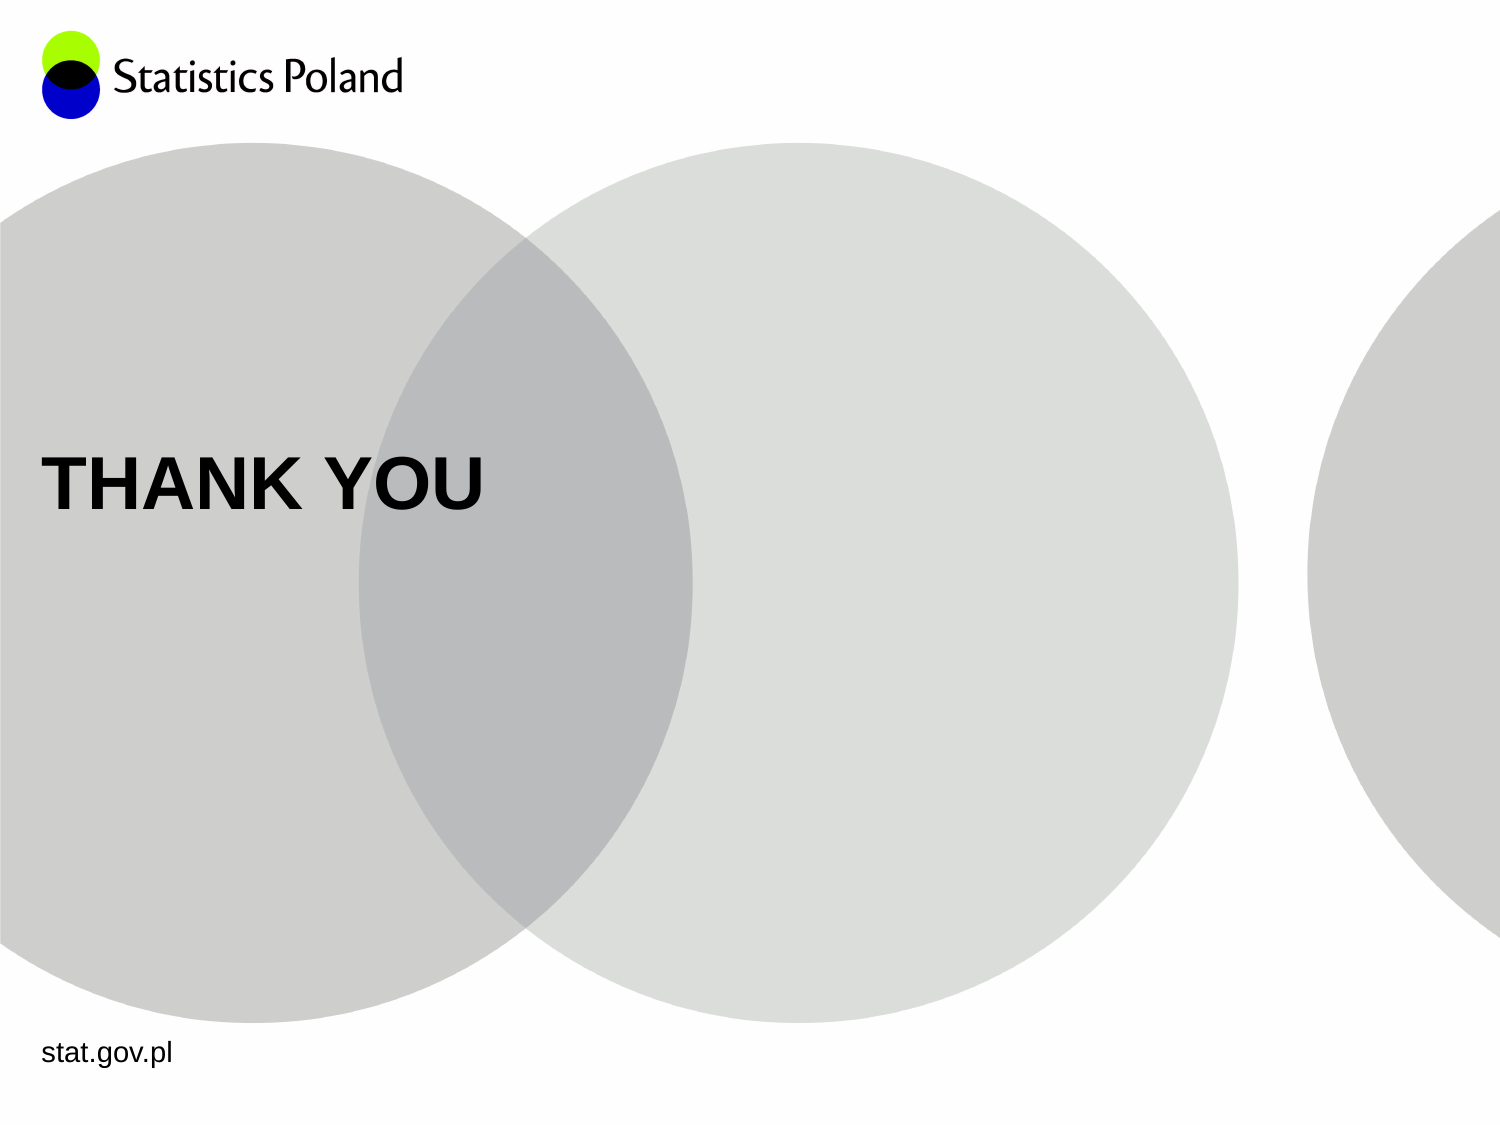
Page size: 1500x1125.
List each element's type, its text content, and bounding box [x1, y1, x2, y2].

title THANK YOU [41, 178, 1459, 533]
picture [0, 0, 1500, 1125]
